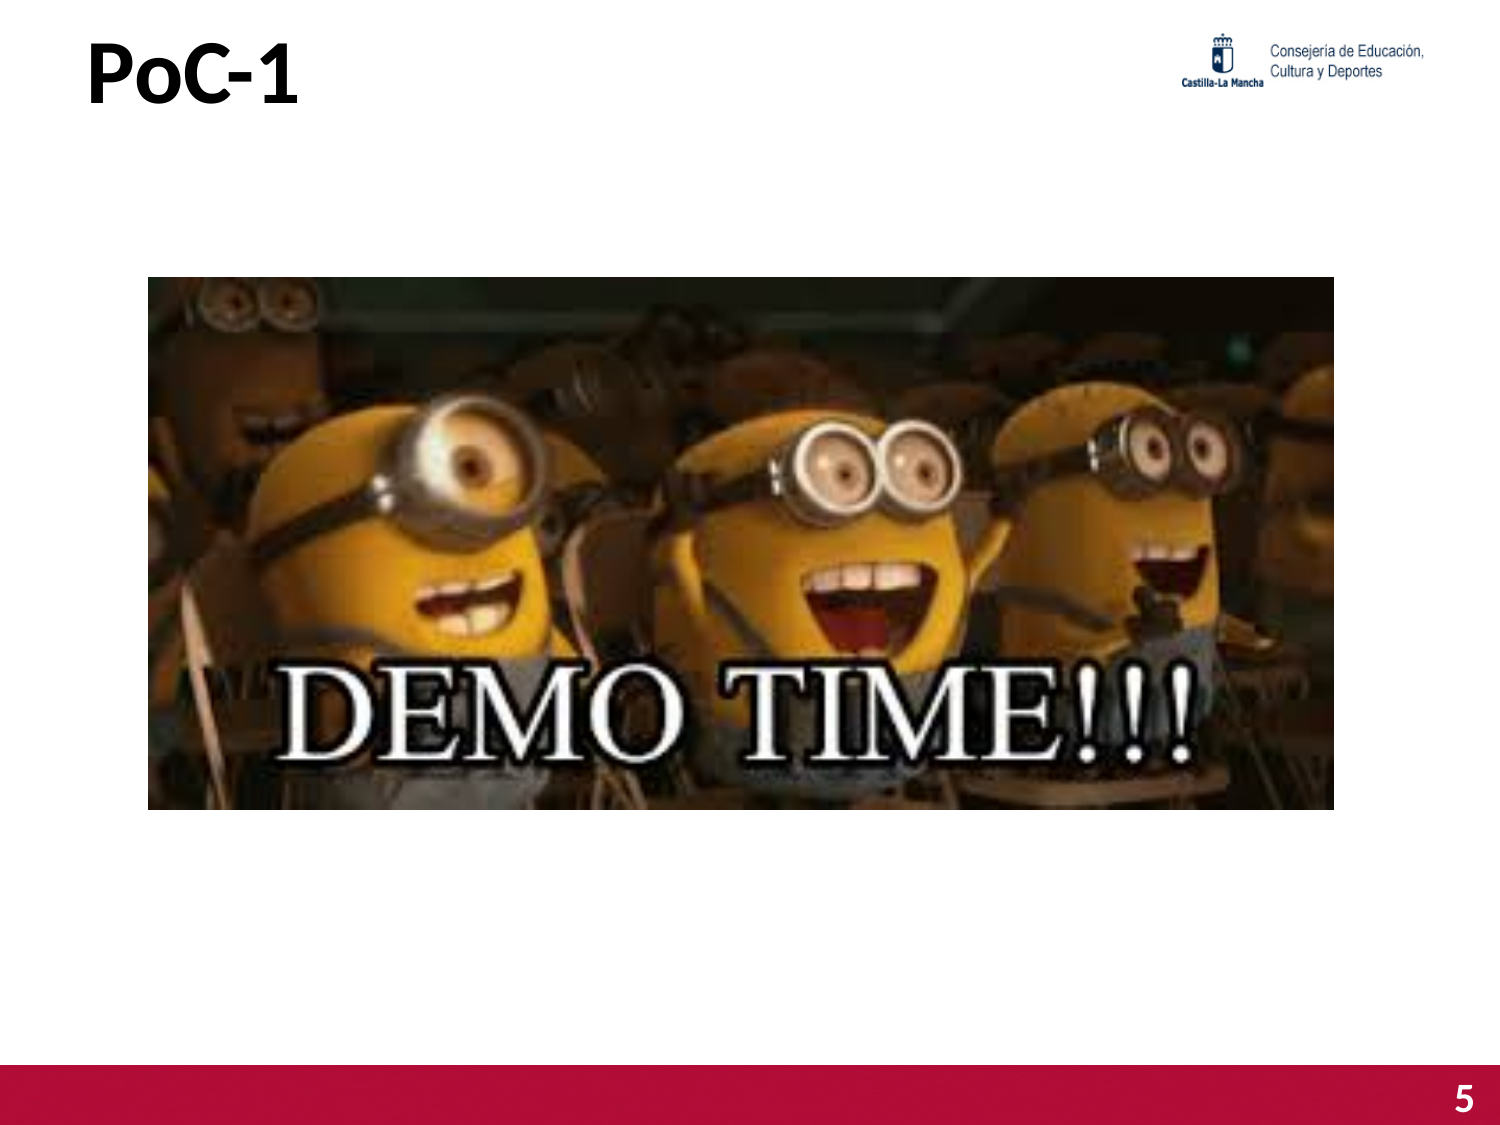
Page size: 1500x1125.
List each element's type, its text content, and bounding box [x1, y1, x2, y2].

picture [0, 1065, 1500, 1125]
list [148, 277, 1334, 810]
title PoC-1 [75, 6, 1425, 197]
